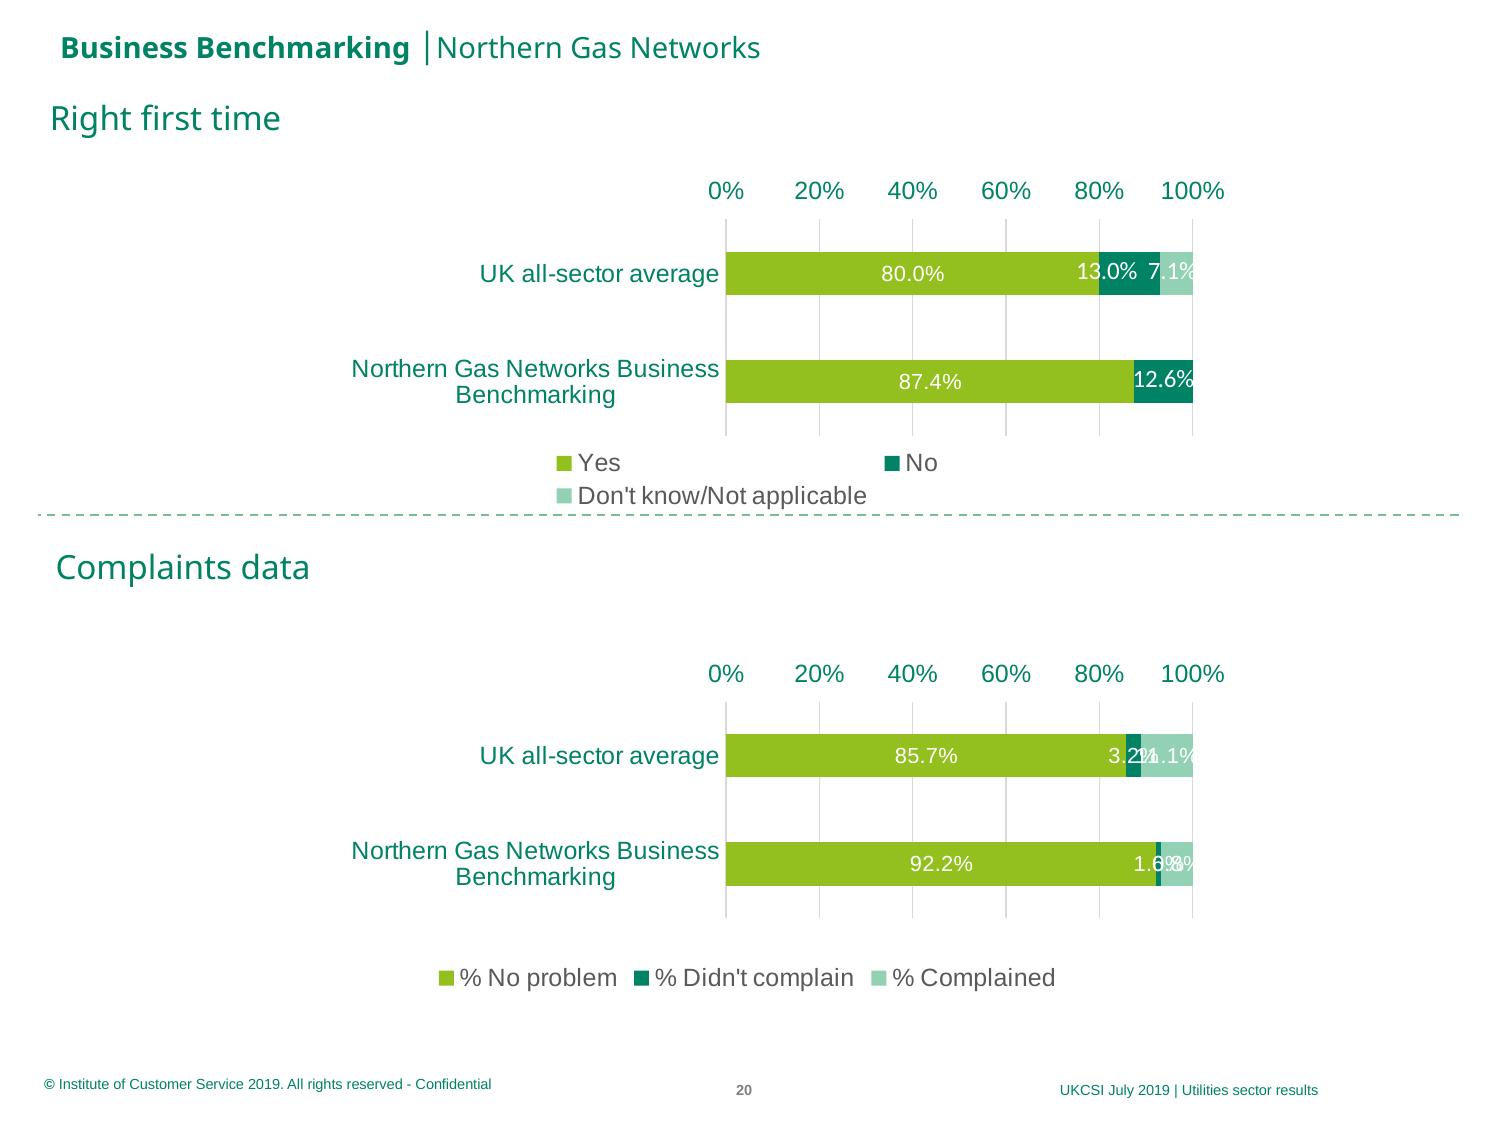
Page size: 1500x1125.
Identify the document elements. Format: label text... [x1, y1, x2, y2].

chart [247, 162, 1248, 516]
text_box Right first time [34, 89, 297, 145]
chart [247, 644, 1248, 998]
text_box Complaints data [40, 538, 326, 594]
text_box Business Benchmarking │Northern Gas Networks [45, 21, 777, 72]
text_box UKCSI July 2019 | Utilities sector results [1045, 1072, 1500, 1106]
